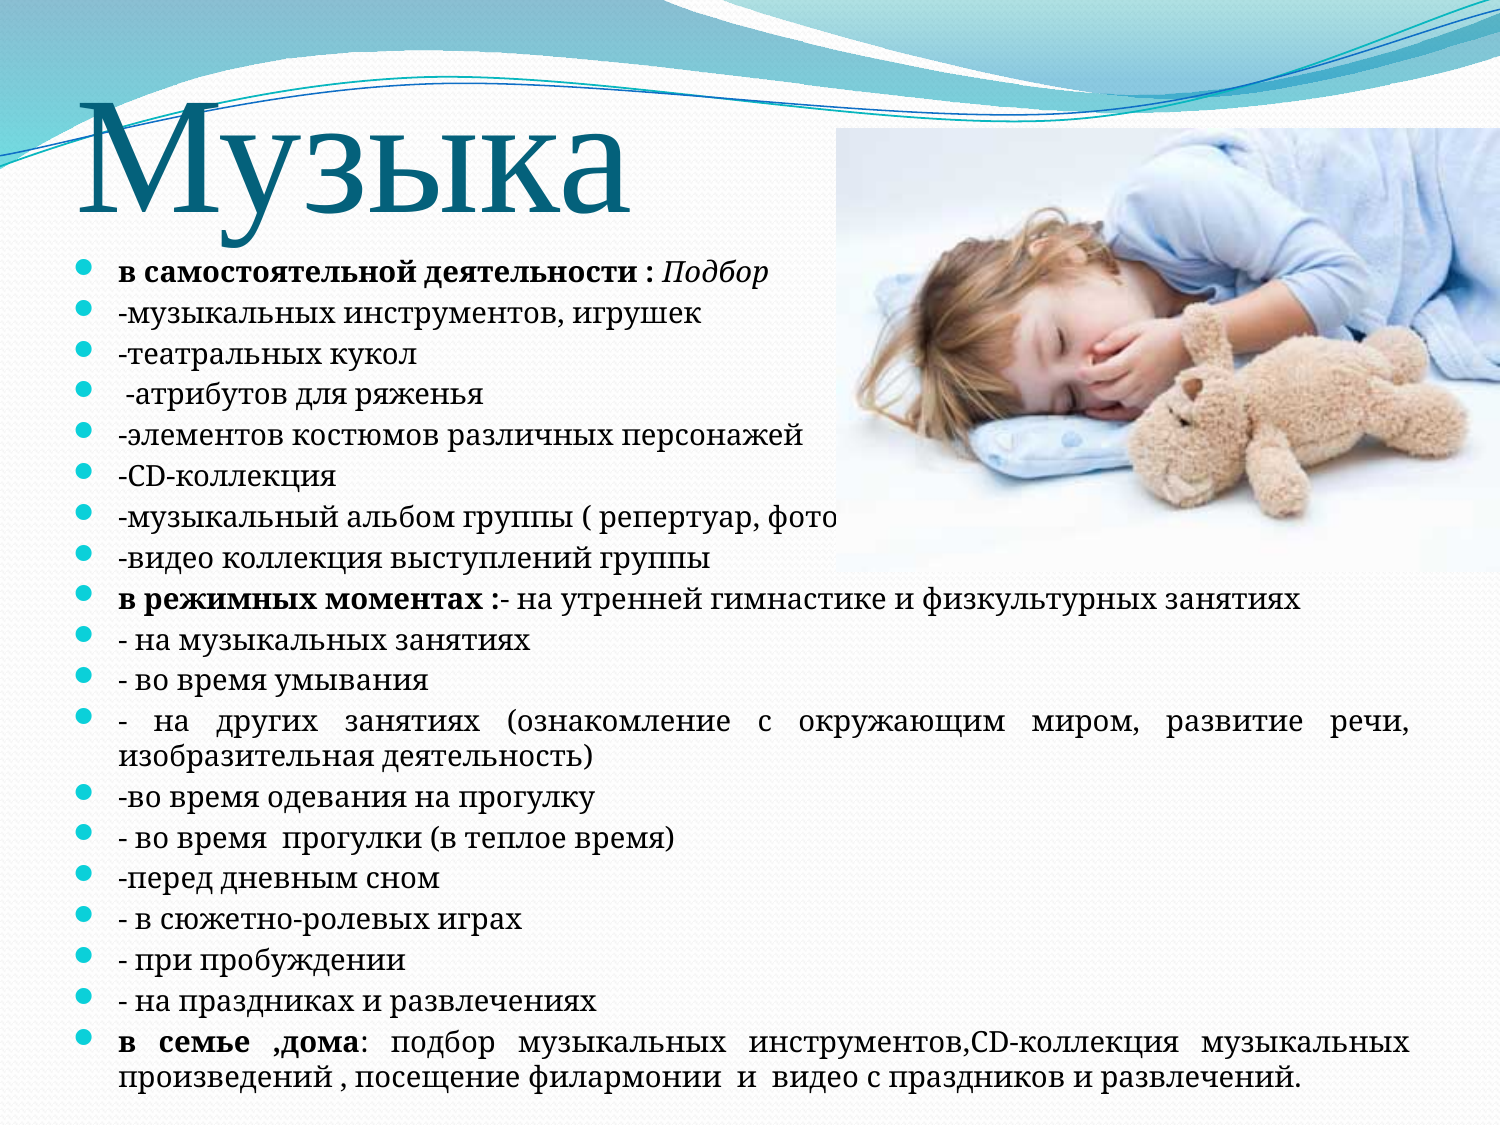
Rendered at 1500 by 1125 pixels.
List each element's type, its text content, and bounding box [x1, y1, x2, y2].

picture [836, 128, 1500, 572]
list в самостоятельной деятельности : Подбор -музыкальных инструментов, игрушек -театральных кукол -атрибутов для ряженья -элементов костюмов различных персонажей -CD-коллекция -музыкальный альбом группы ( репертуар, фотографии) -видео коллекция выступлений группы в режимных моментах :- на утренней гимнастике и физкультурных занятиях - на музыкальных занятиях - во время умывания - на других занятиях (ознакомление с окружающим миром, развитие речи, изобразительная деятельность) -во время одевания на прогулку - во время прогулки (в теплое время) -перед дневным сном - в сюжетно-ролевых играх - при пробуждении - на праздниках и развлечениях в семье ,дома: подбор музыкальных инструментов,CD-коллекция музыкальных произведений , посещение филармонии и видео с праздников и развлечений. [58, 246, 1425, 1055]
title Музыка [75, 115, 1425, 246]
